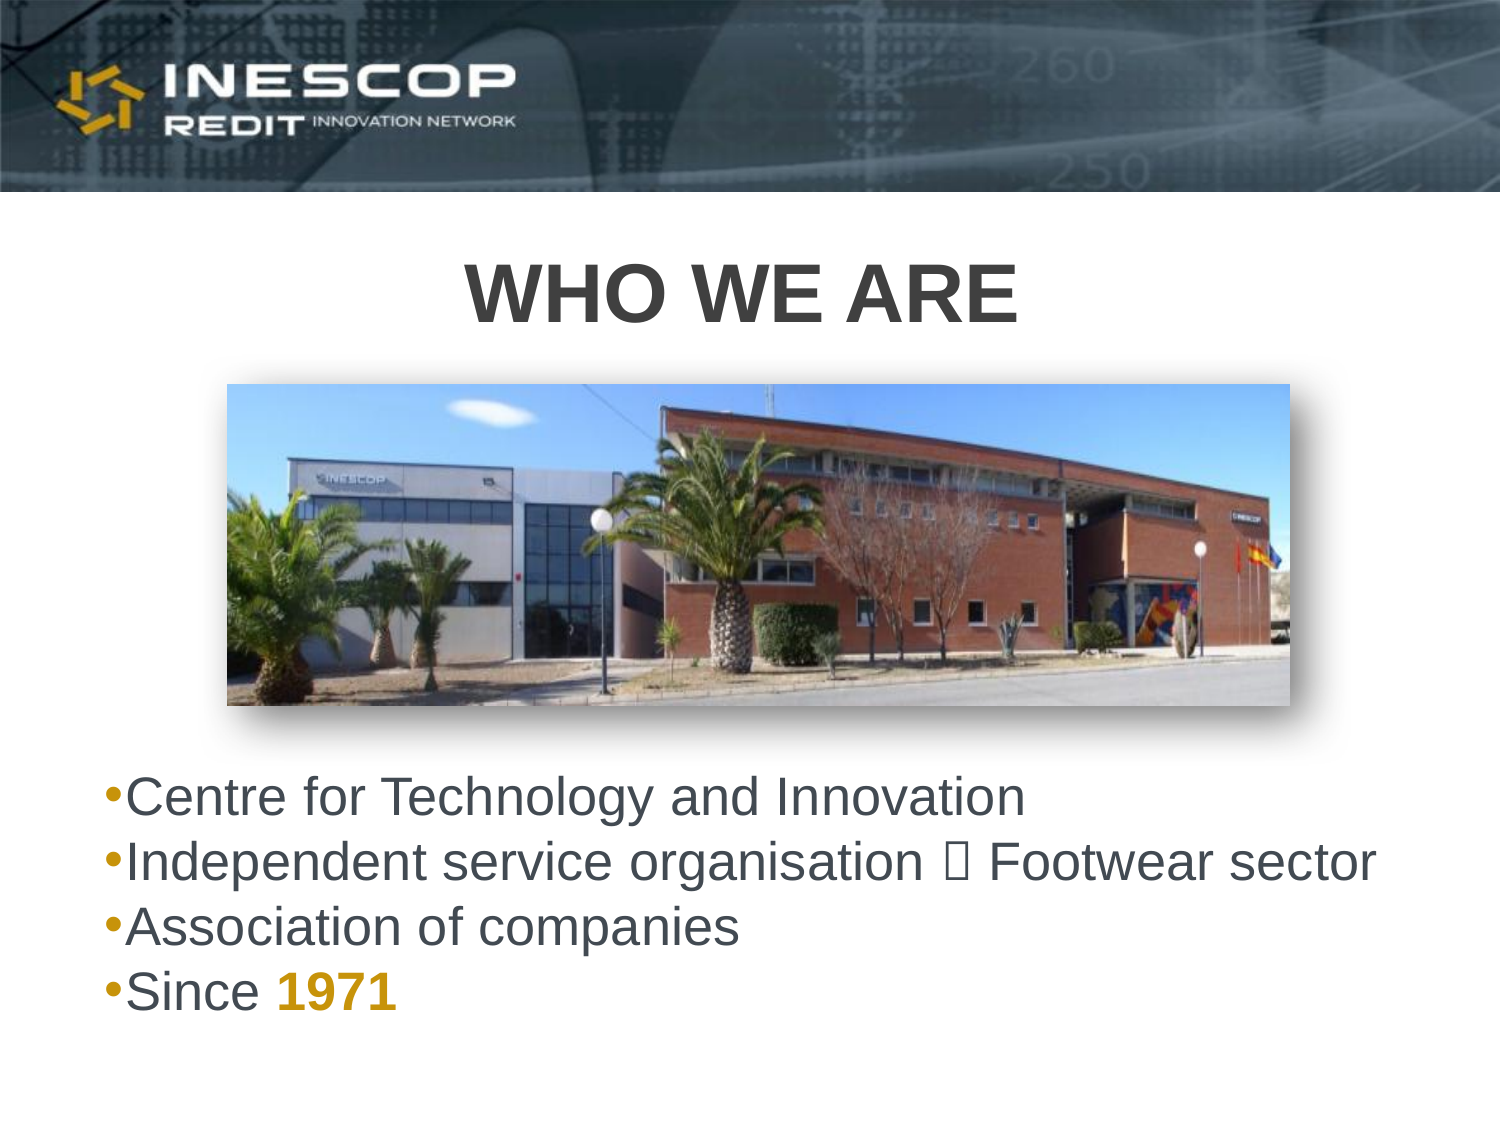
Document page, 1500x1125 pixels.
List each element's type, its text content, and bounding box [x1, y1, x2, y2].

picture [227, 384, 1290, 707]
text_box Centre for Technology and Innovation Independent service organisation  Footwear sector Association of companies Since 1971 [78, 748, 1500, 1125]
title Who we are [105, 225, 1381, 324]
picture [0, 0, 1500, 192]
